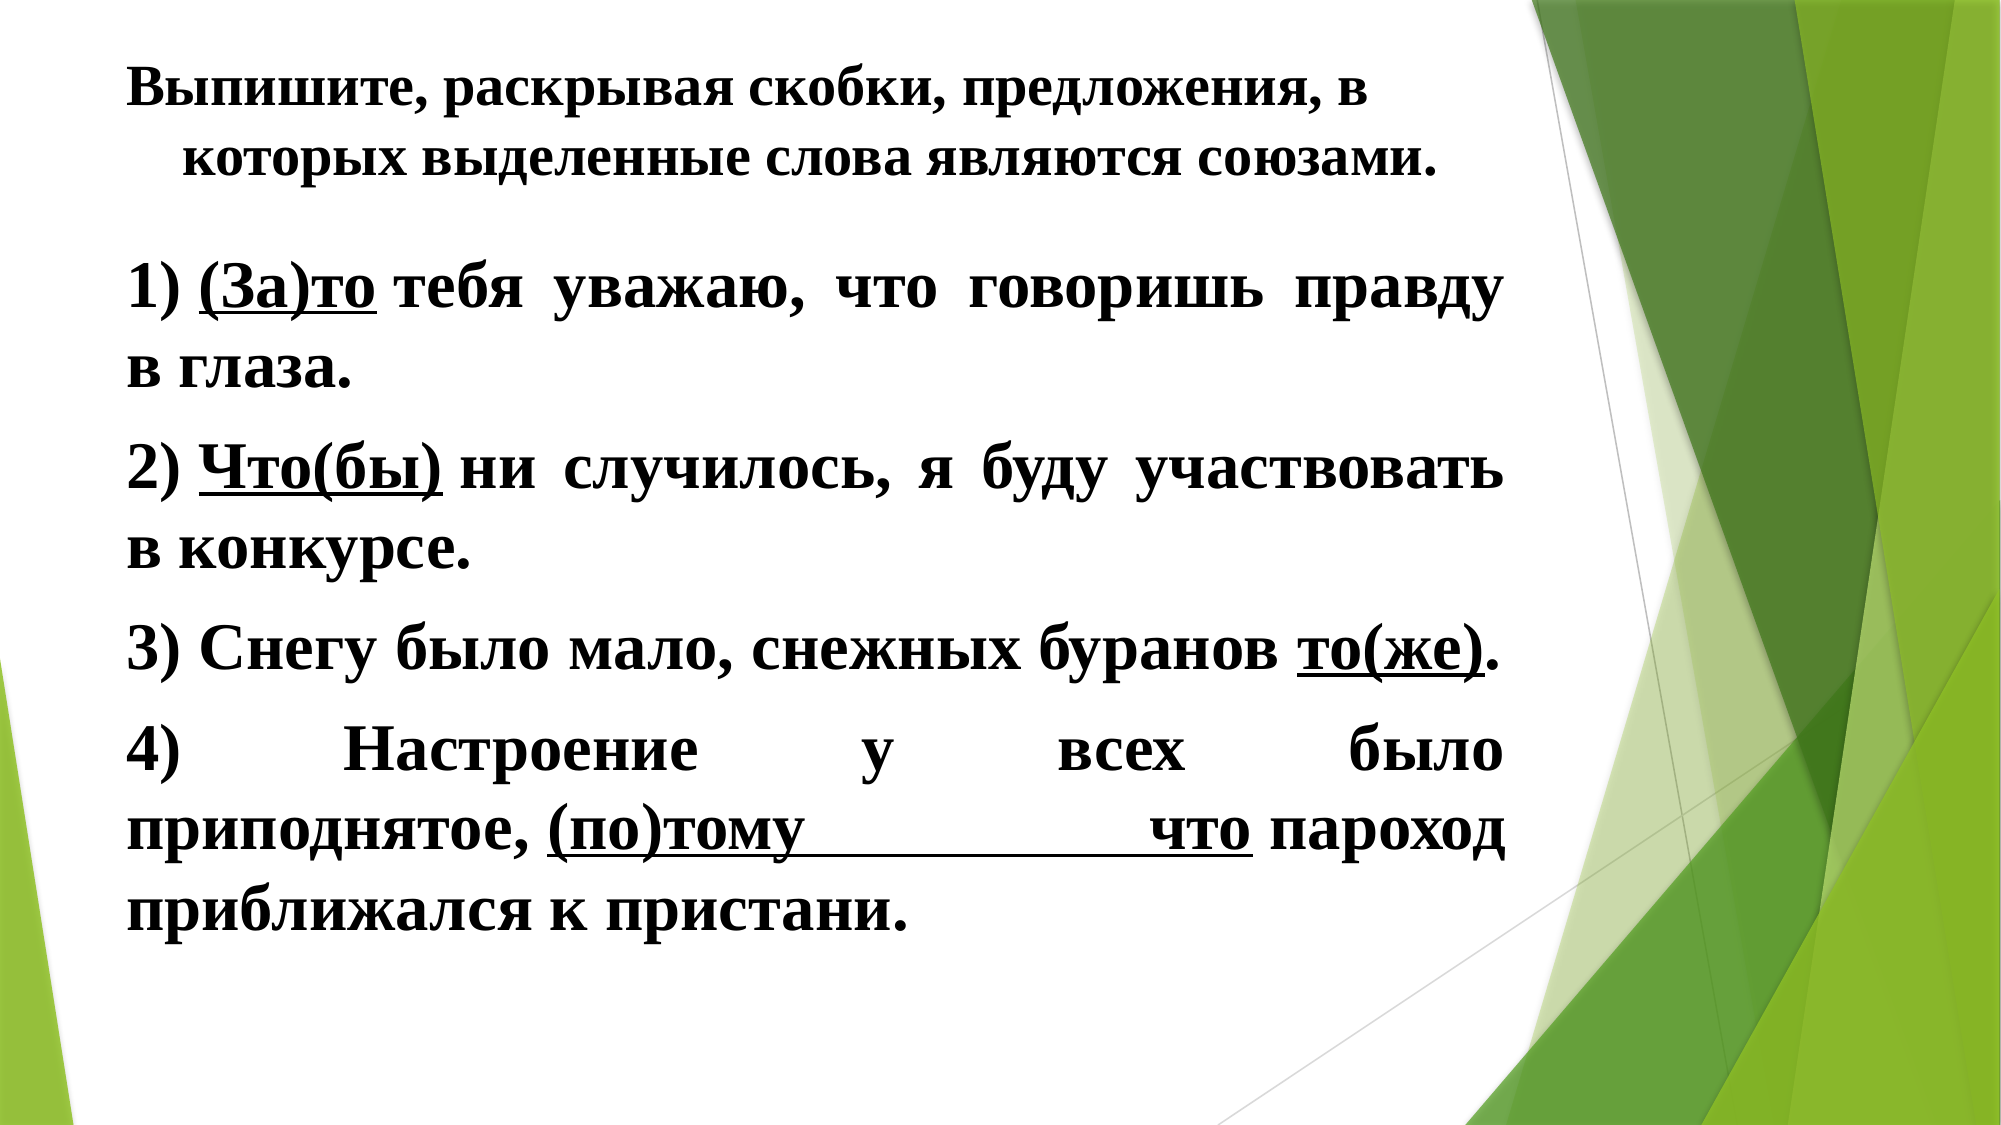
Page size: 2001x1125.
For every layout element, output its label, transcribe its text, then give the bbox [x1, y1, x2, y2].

list 1) (За)то тебя уважаю, что говоришь правду в глаза. 2) Что(бы) ни случилось, я буду участвовать в конкурсе. 3) Снегу было мало, снежных буранов то(же). 4) Настроение у всех было приподнятое, (по)тому что пароход приближался к пристани. [111, 232, 1522, 992]
title Выпишите, раскрывая скобки, предложения, в которых выделенные слова являются союзами. [111, 39, 1522, 232]
